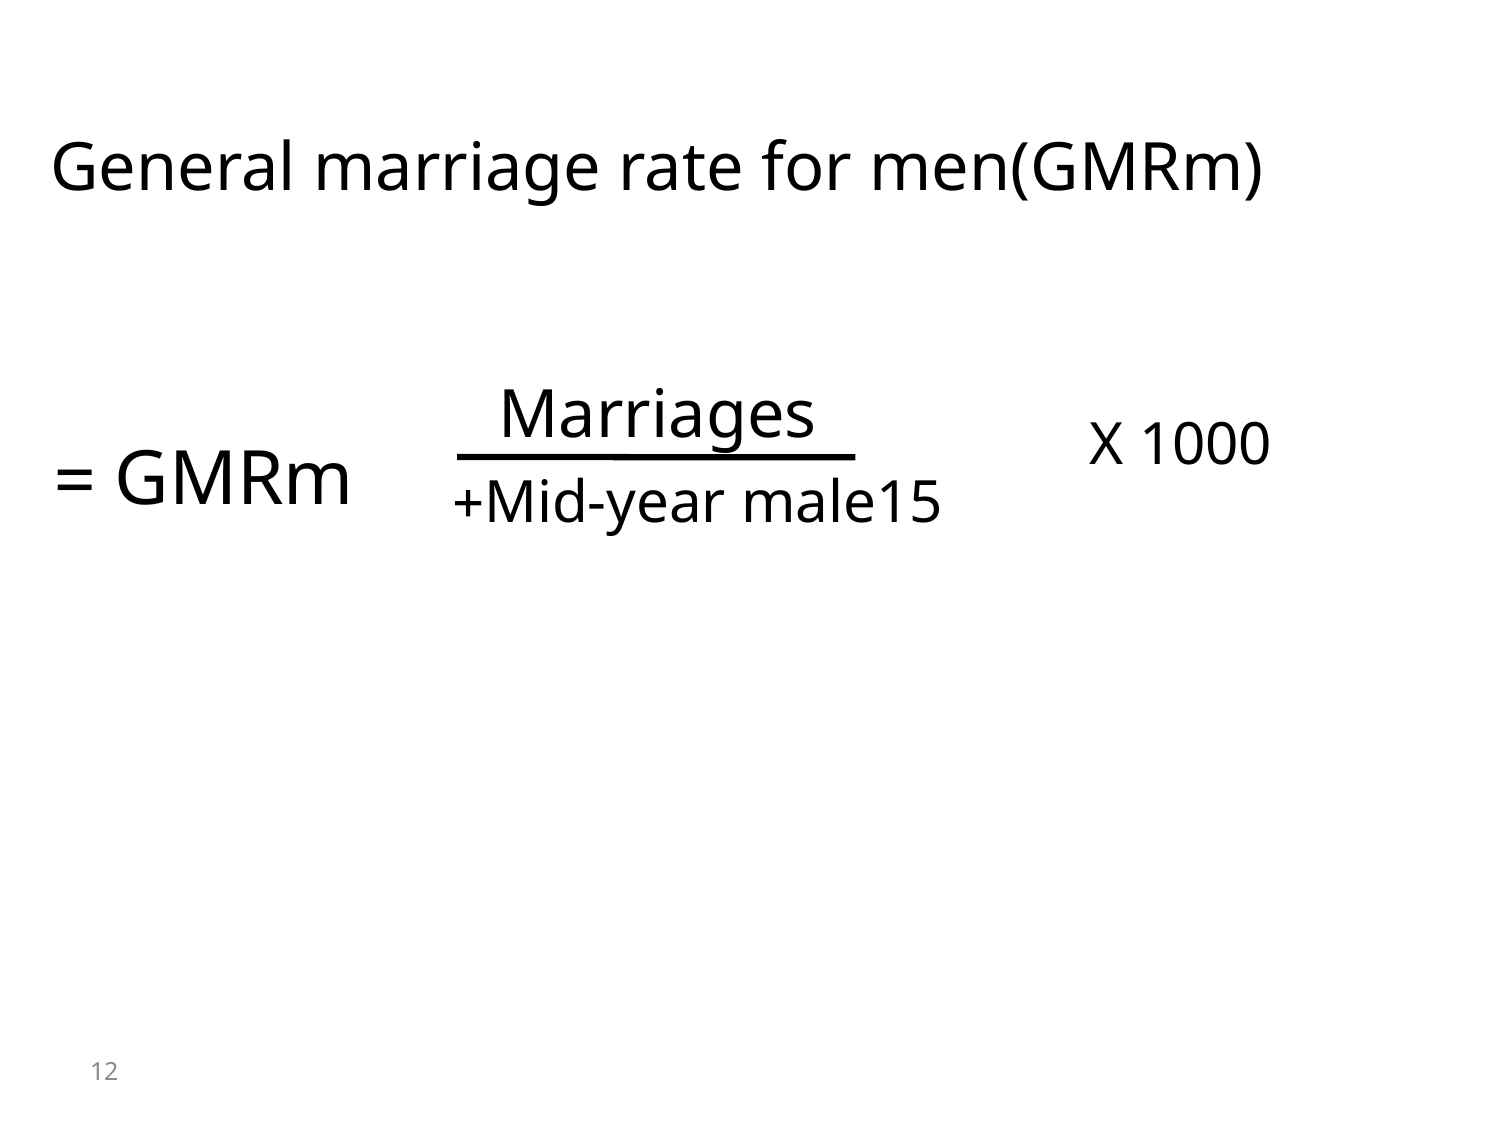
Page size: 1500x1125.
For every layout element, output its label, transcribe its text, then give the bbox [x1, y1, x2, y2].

text_box X 1000 [1074, 398, 1287, 484]
text_box GMRm = [39, 421, 370, 527]
text_box Mid-year male15+ [437, 457, 958, 542]
text_box General marriage rate for men(GMRm) [35, 81, 1500, 326]
text_box Marriages [483, 363, 832, 454]
slide_number 12 [75, 1042, 425, 1103]
